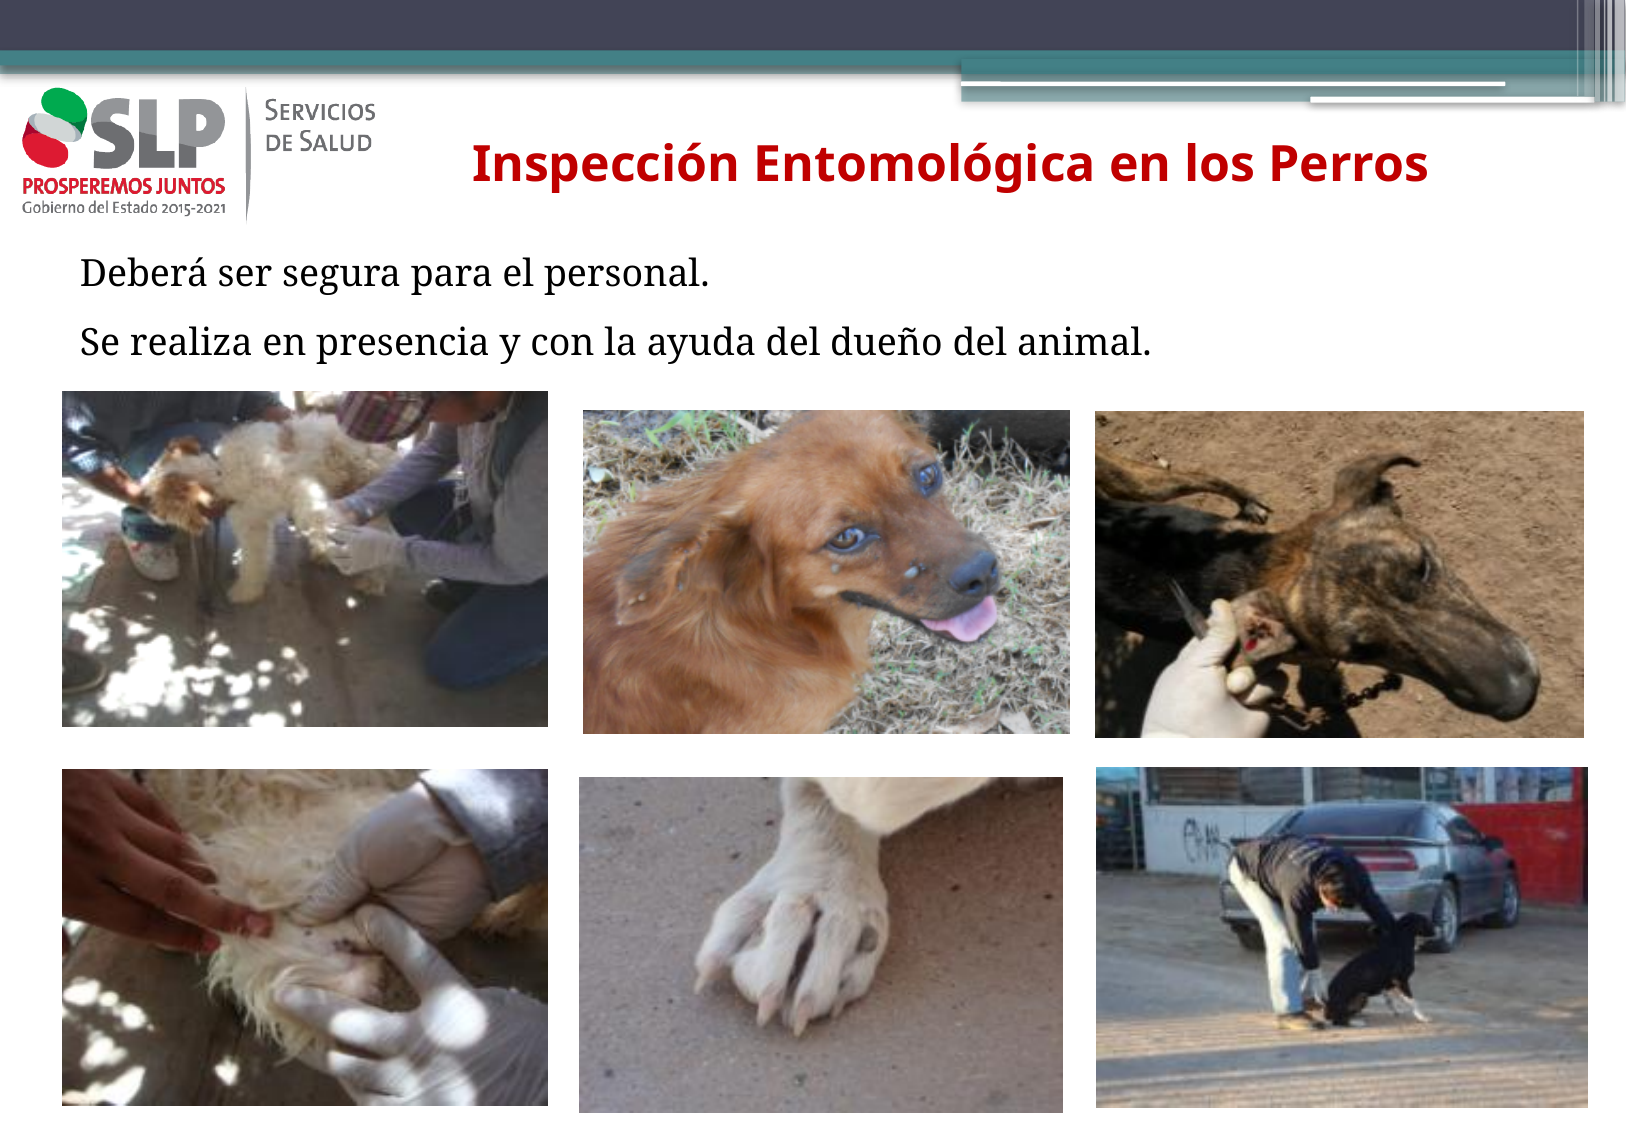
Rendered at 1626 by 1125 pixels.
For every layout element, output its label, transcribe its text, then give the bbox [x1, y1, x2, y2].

picture [583, 410, 1070, 734]
picture [1095, 410, 1584, 739]
picture [62, 391, 548, 728]
picture [22, 87, 376, 226]
text_box Inspección Entomológica en los Perros [382, 124, 1550, 199]
picture [1096, 767, 1588, 1108]
text_box Deberá ser segura para el personal. Se realiza en presencia y con la ayuda del dueño del animal. [65, 237, 1591, 371]
picture [579, 777, 1063, 1113]
picture [62, 769, 548, 1106]
